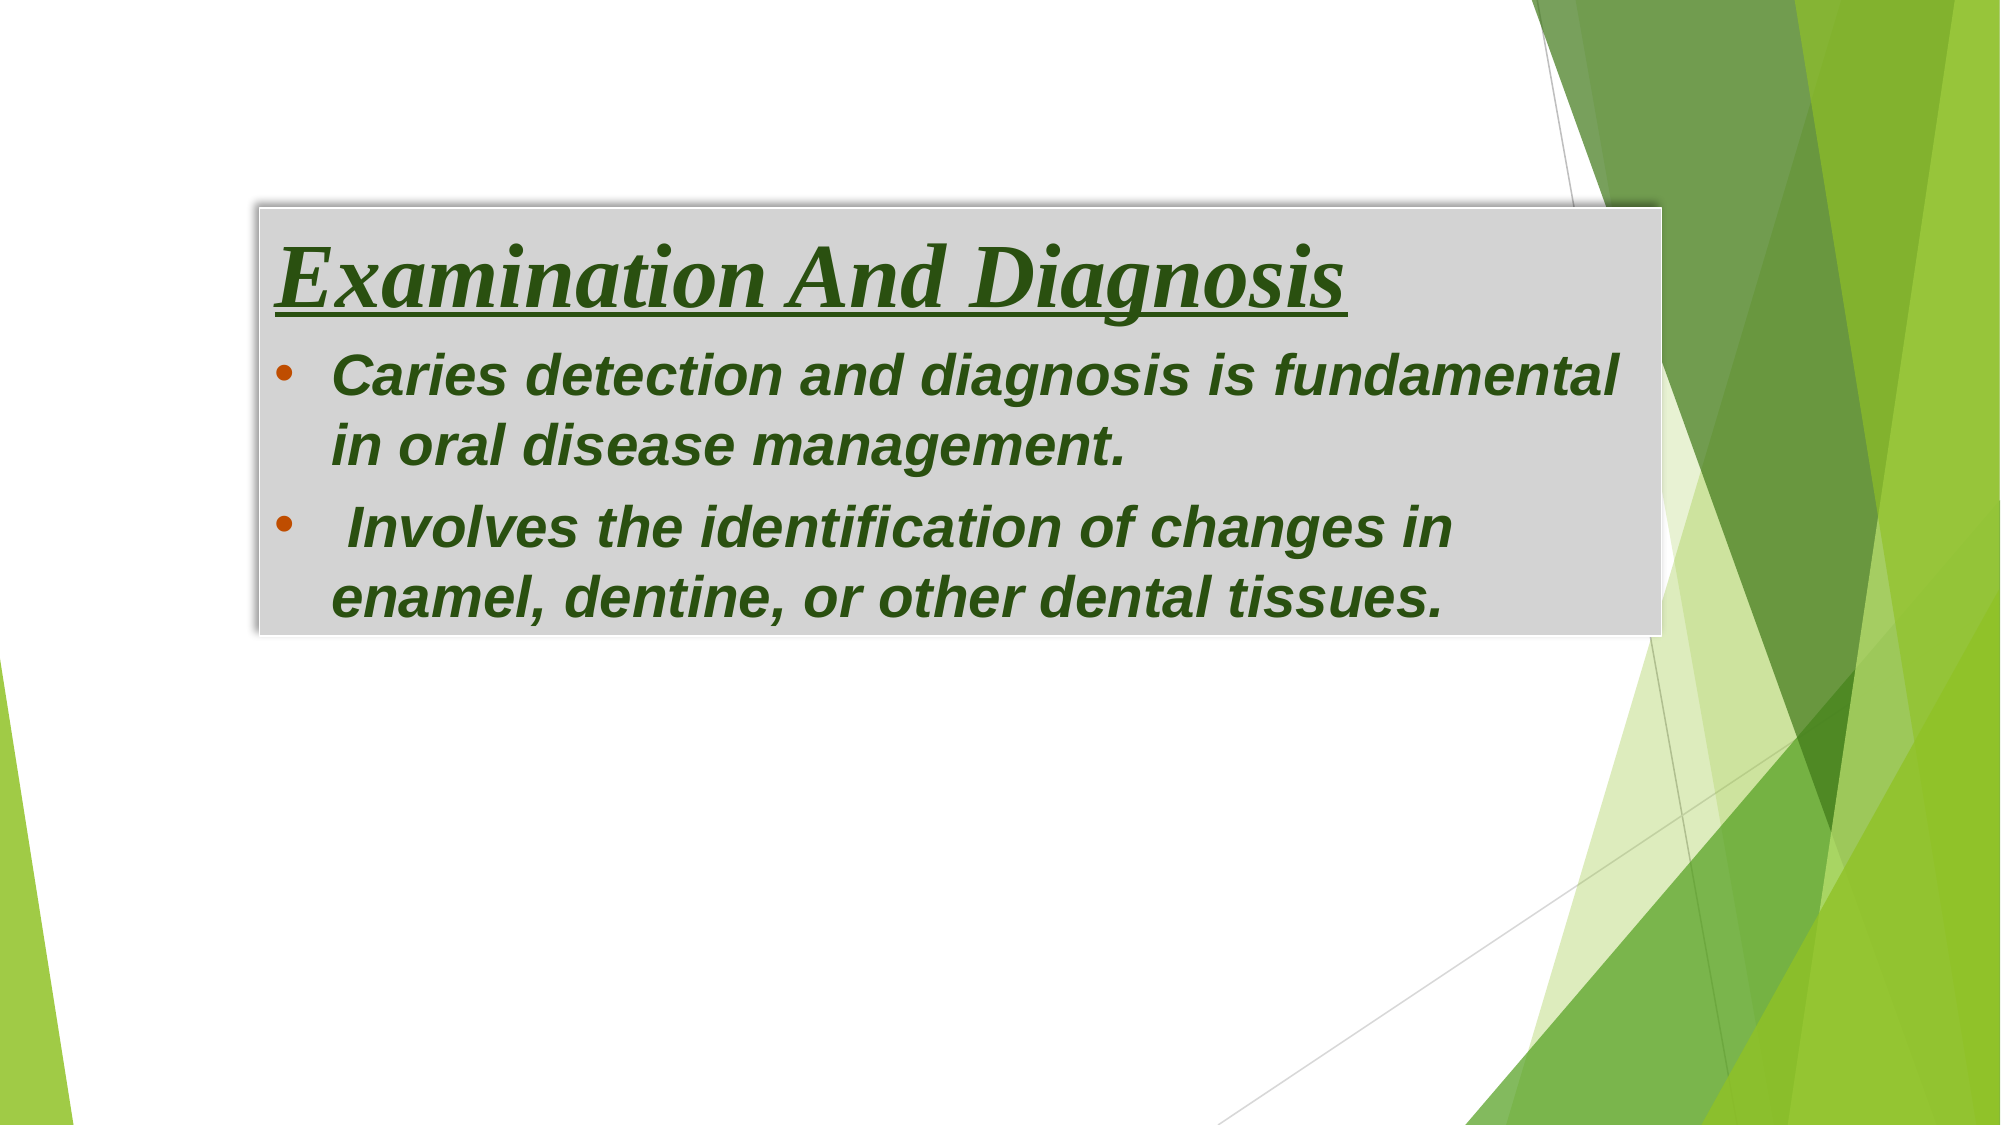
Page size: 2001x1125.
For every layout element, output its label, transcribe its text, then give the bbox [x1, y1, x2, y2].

text_box Examination And Diagnosis Caries detection and diagnosis is fundamental in oral disease management. Involves the identification of changes in enamel, dentine, or other dental tissues. [259, 208, 1662, 637]
